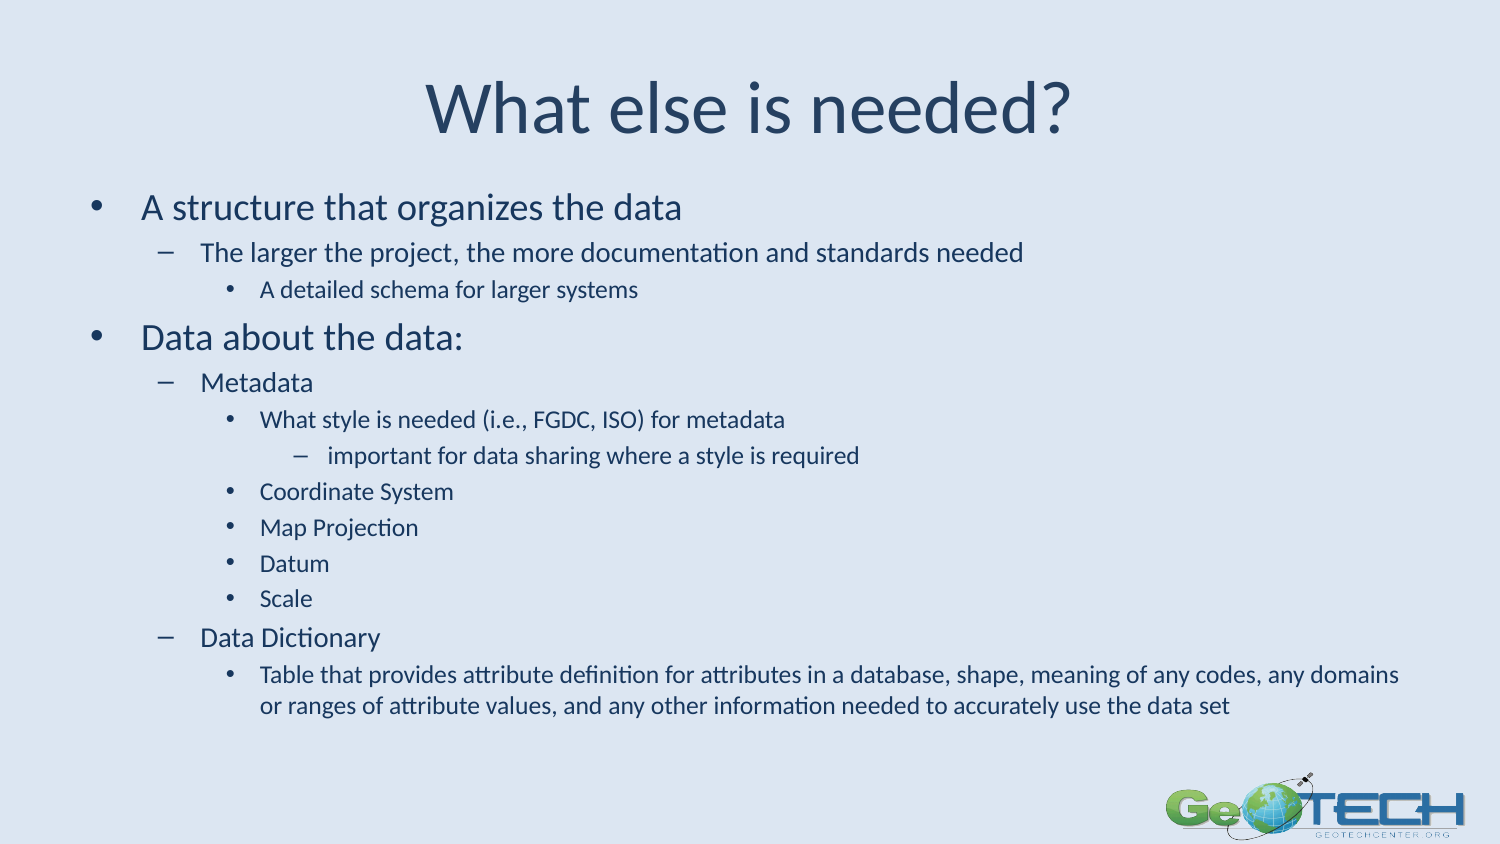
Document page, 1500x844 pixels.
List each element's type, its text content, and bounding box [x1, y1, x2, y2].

list A structure that organizes the data The larger the project, the more documentation and standards needed A detailed schema for larger systems Data about the data: Metadata What style is needed (i.e., FGDC, ISO) for metadata important for data sharing where a style is required Coordinate System Map Projection Datum Scale Data Dictionary Table that provides attribute definition for attributes in a database, shape, meaning of any codes, any domains or ranges of attribute values, and any other information needed to accurately use the data set [75, 174, 1425, 732]
title What else is needed? [75, 33, 1425, 174]
picture [1155, 769, 1478, 844]
